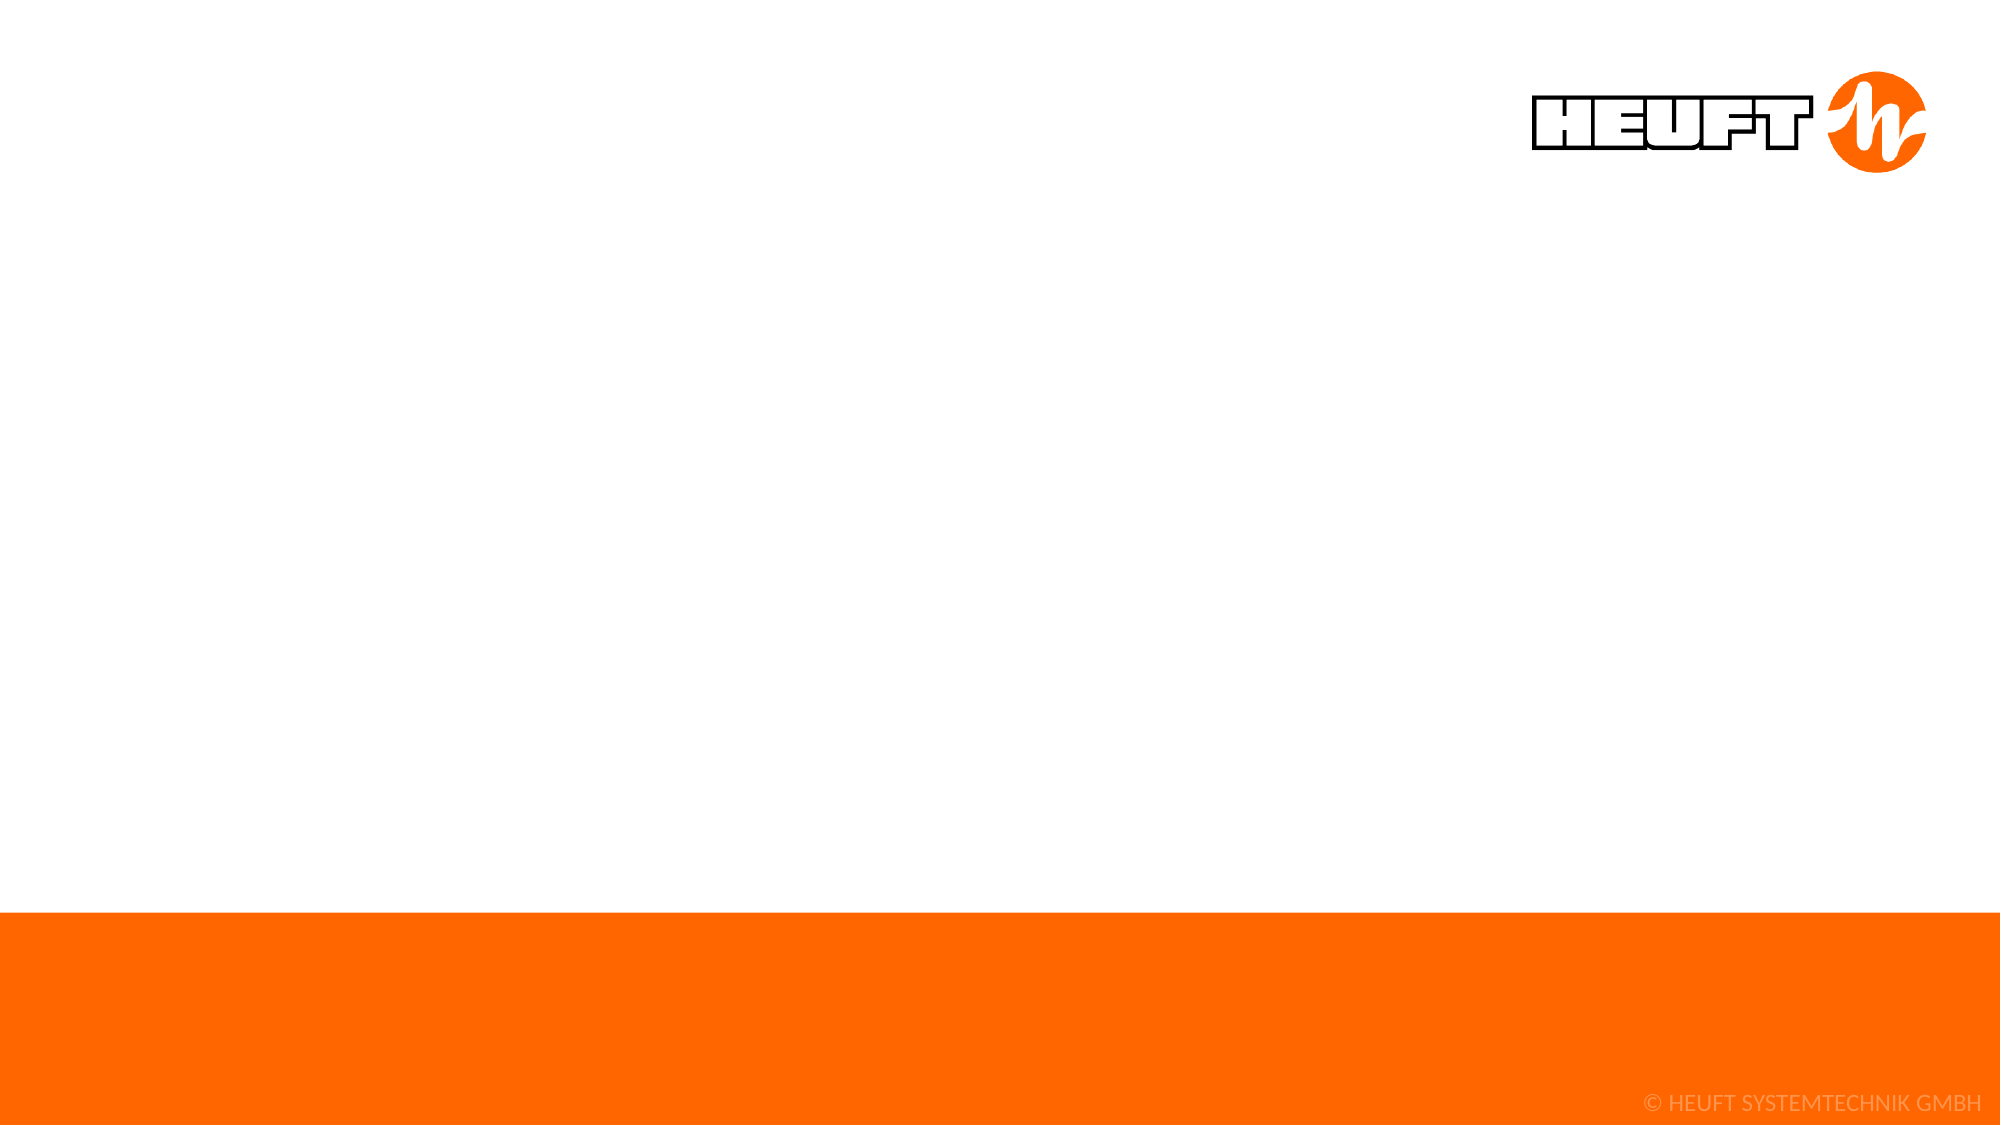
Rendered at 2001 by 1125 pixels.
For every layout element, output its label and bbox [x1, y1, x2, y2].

picture [1532, 71, 1927, 173]
